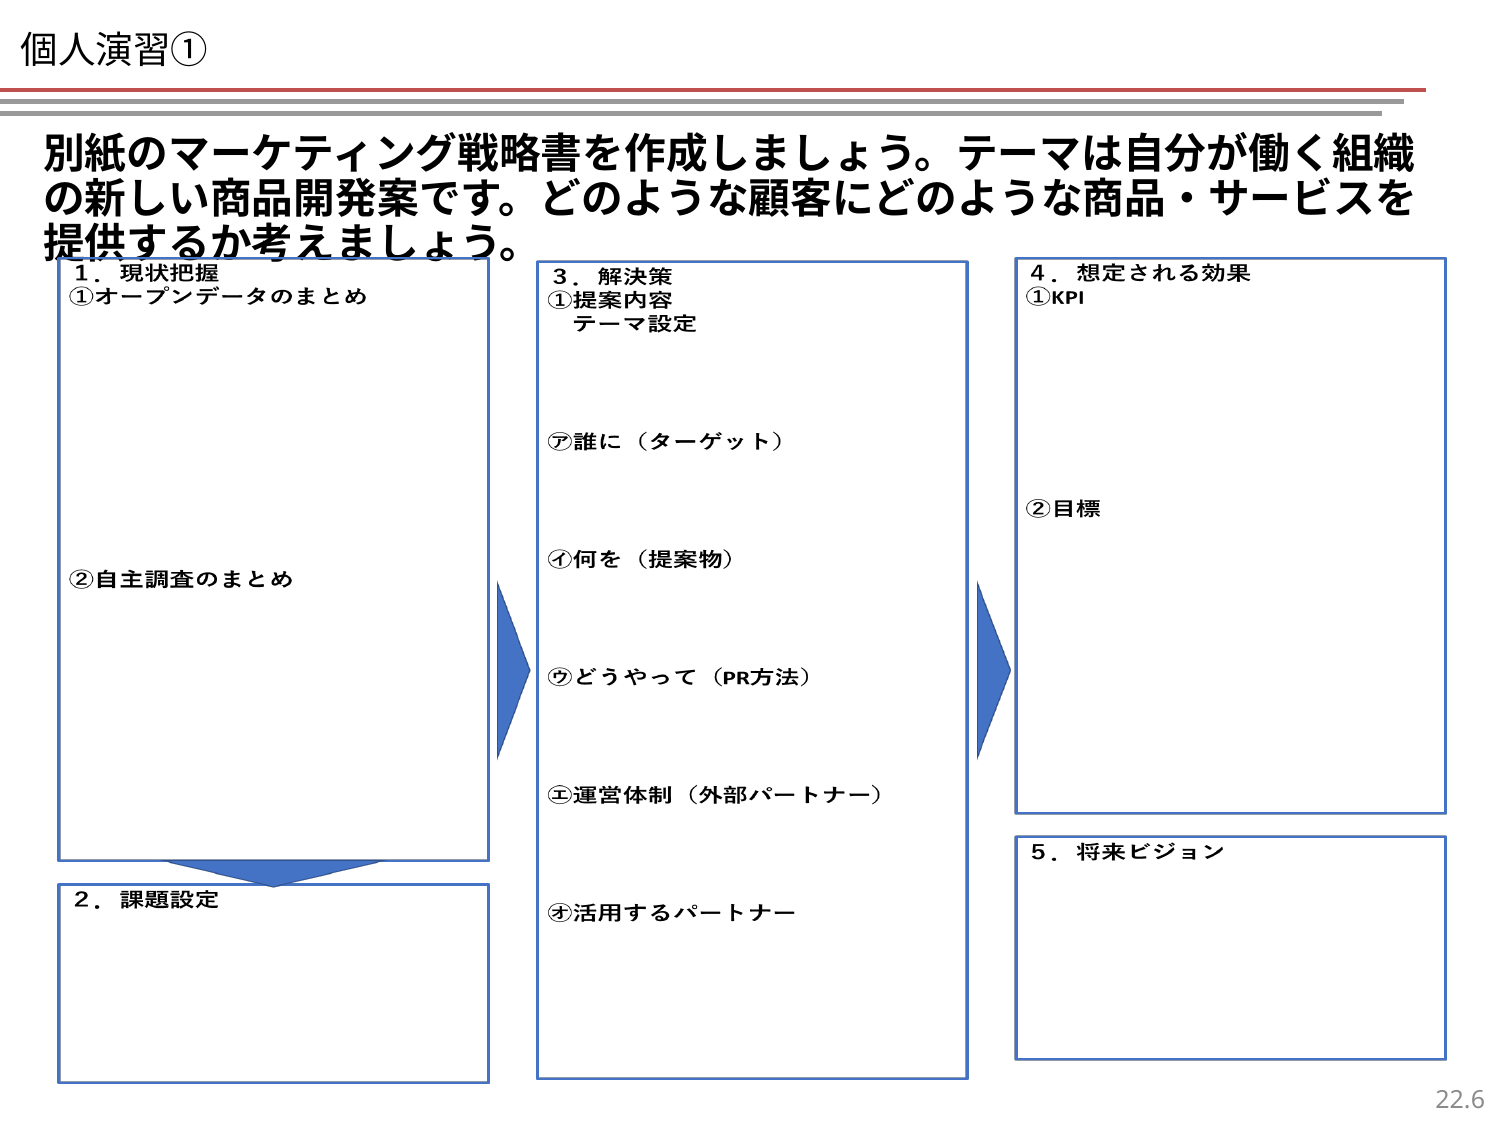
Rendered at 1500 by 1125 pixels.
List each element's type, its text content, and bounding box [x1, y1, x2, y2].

title 個人演習① [5, 18, 1424, 79]
picture [52, 255, 1448, 1085]
text_box 別紙のマーケティング戦略書を作成しましょう。テーマは自分が働く組織の新しい商品開発案です。どのような顧客にどのような商品・サービスを提供するか考えましょう。 [26, 123, 1463, 234]
slide_number 5 [1381, 1065, 1500, 1125]
